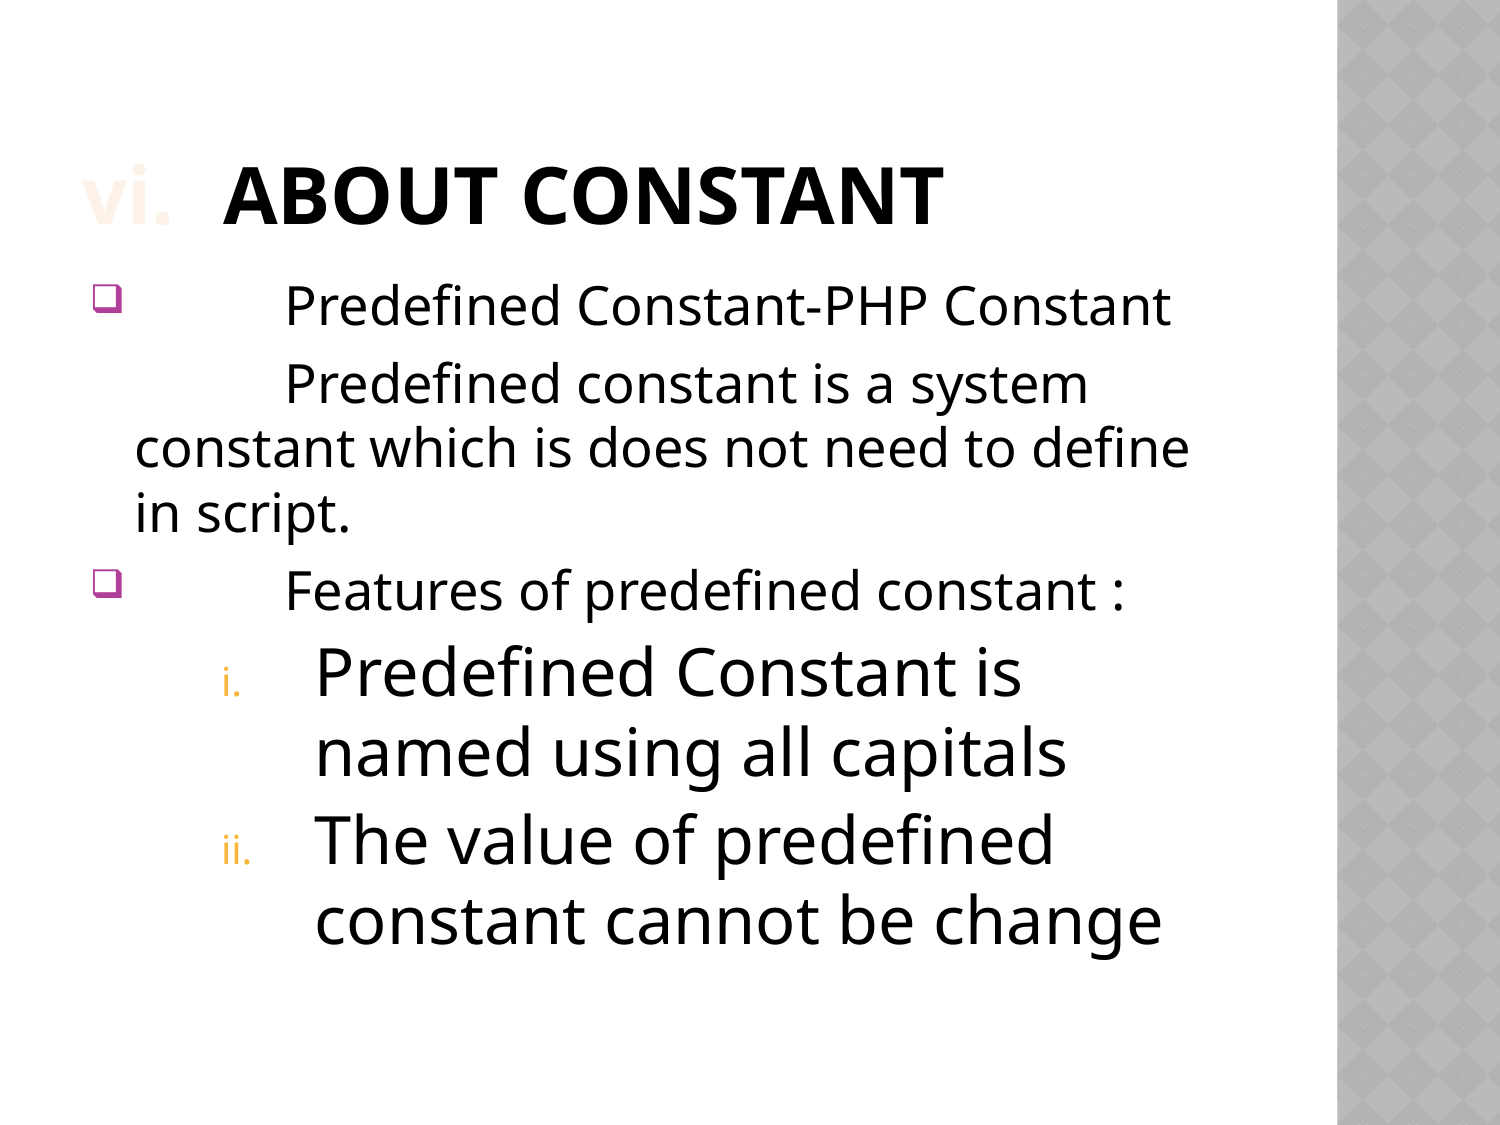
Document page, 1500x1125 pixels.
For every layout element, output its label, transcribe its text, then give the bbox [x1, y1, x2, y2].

title About Constant [75, 52, 1263, 240]
list Predefined Constant-PHP Constant Predefined constant is a system constant which is does not need to define in script. Features of predefined constant : Predefined Constant is named using all capitals The value of predefined constant cannot be change [75, 264, 1263, 1059]
